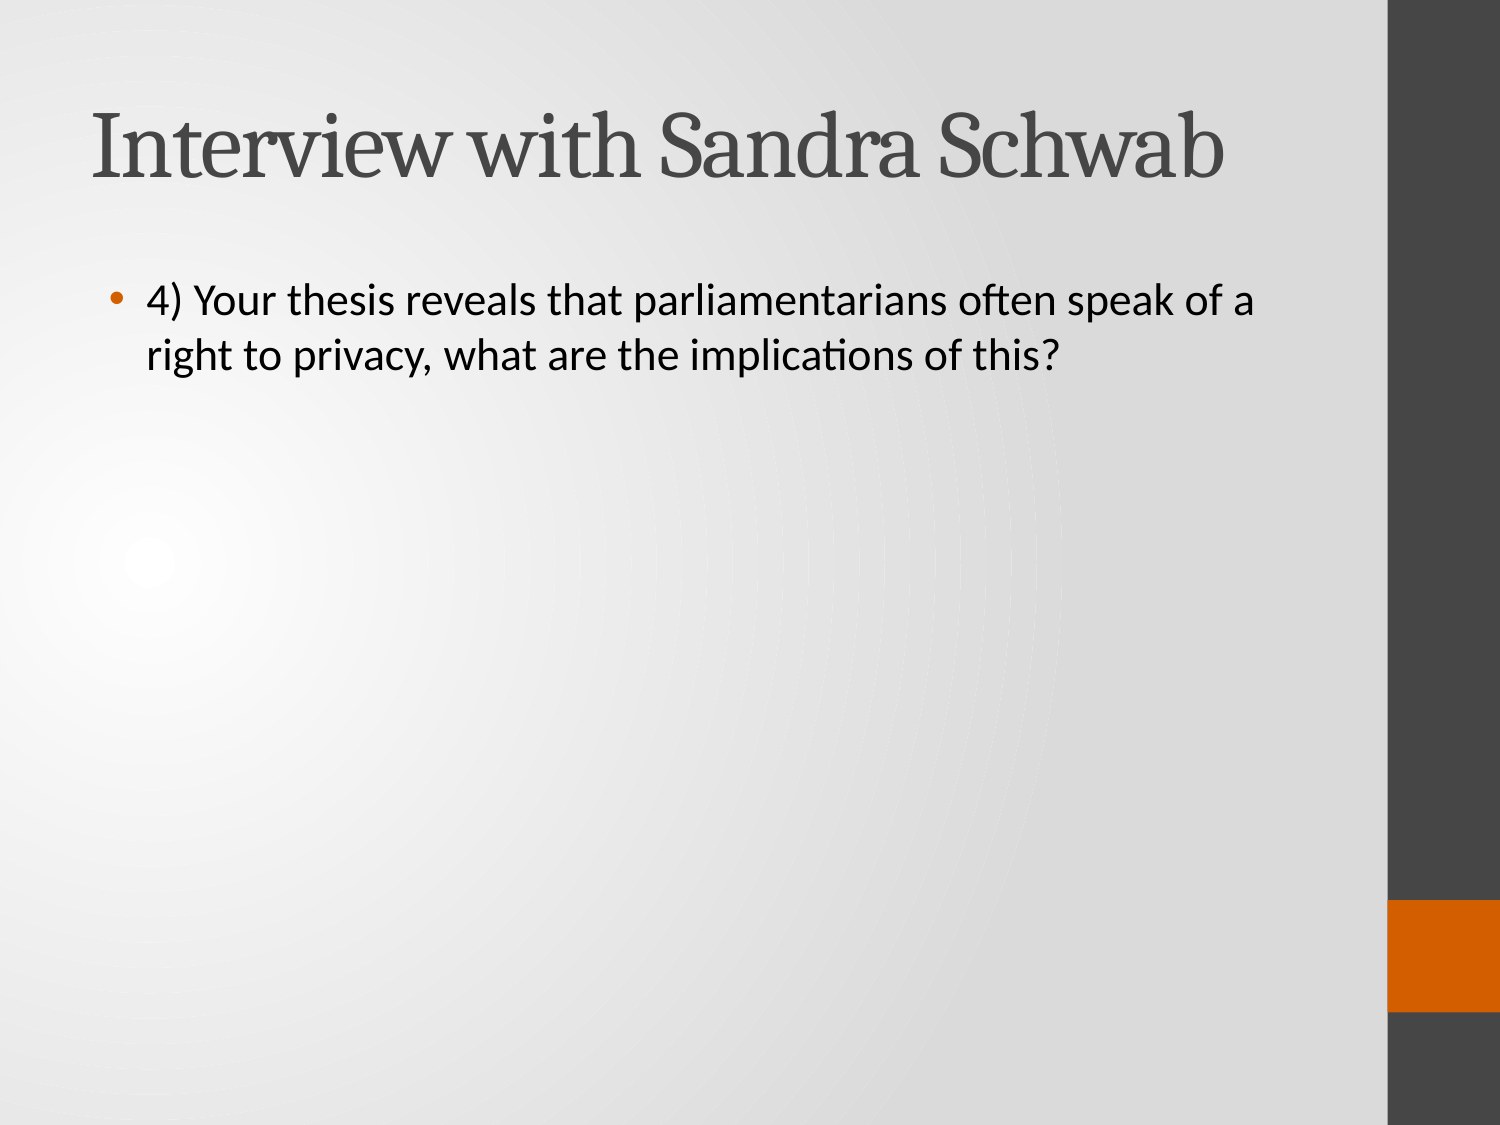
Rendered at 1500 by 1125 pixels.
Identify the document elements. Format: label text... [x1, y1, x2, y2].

list 4) Your thesis reveals that parliamentarians often speak of a right to privacy, what are the implications of this? [75, 262, 1325, 1050]
title Interview with Sandra Schwab [75, 45, 1325, 233]
